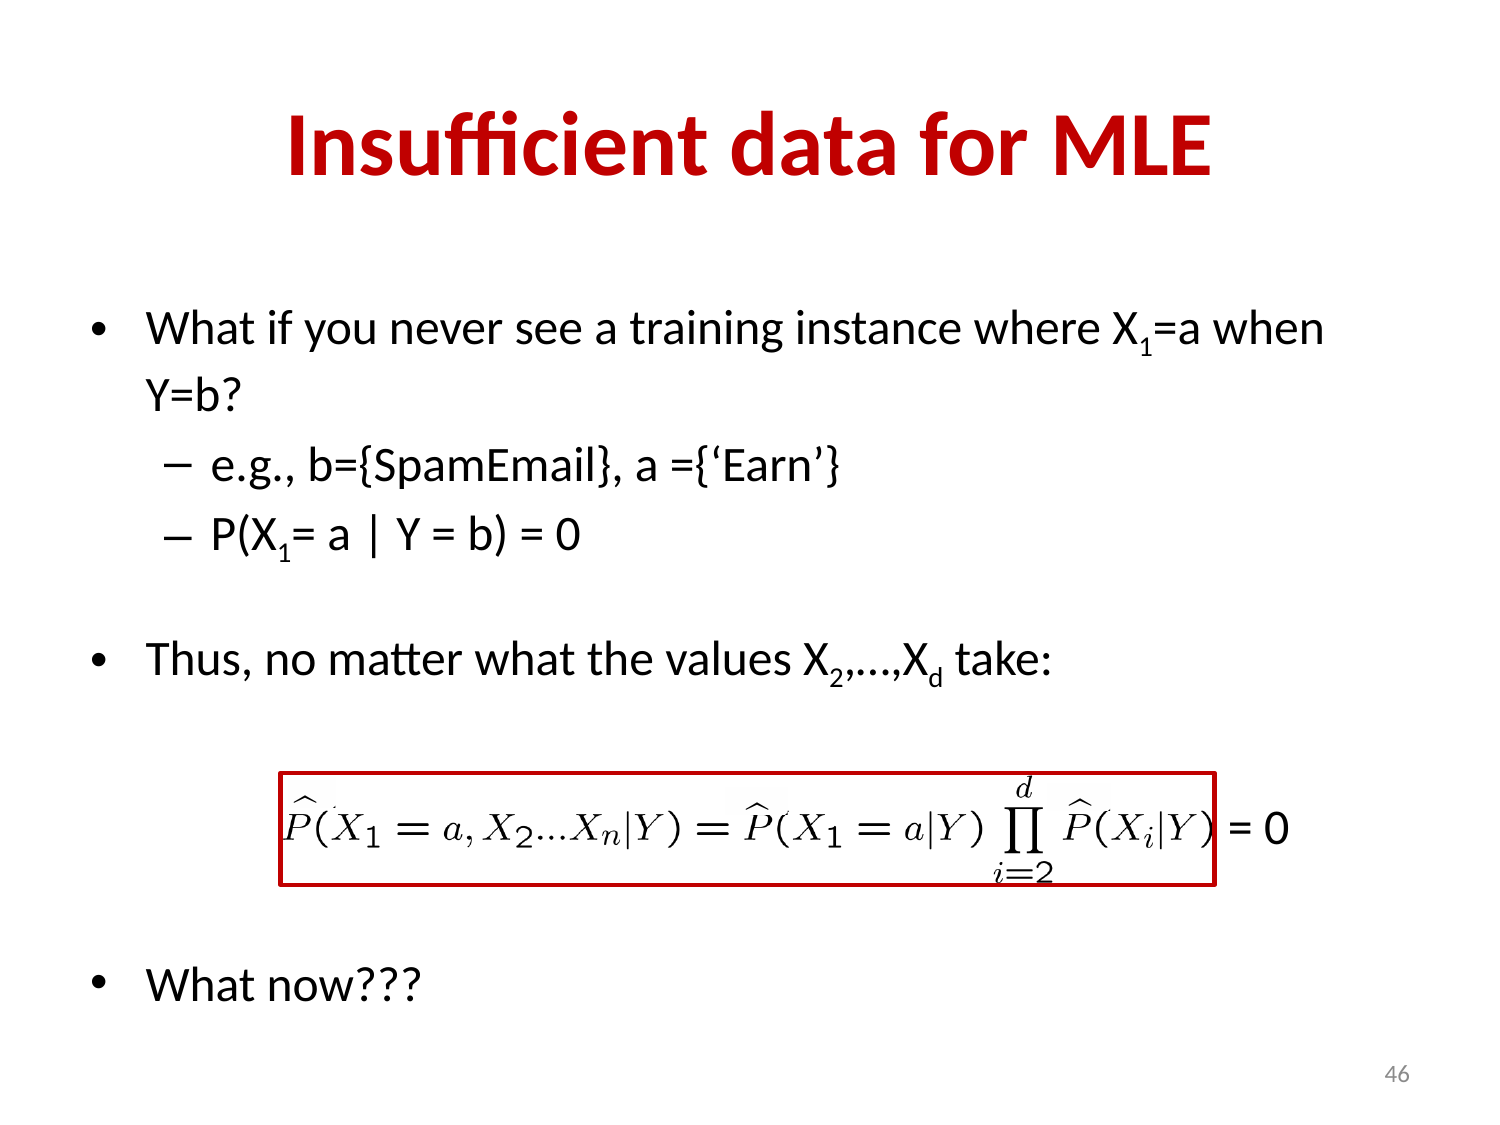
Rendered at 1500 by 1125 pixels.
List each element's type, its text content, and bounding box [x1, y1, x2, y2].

picture [282, 774, 1213, 884]
slide_number 46 [1074, 1042, 1425, 1103]
title Insufficient data for MLE [75, 45, 1425, 233]
text_box = 0 [1216, 787, 1305, 863]
text_box What if you never see a training instance where X1=a when Y=b? e.g., b={SpamEmail}, a ={‘Earn’} P(X1= a | Y = b) = 0 Thus, no matter what the values X2,…,Xd take: What now??? [74, 287, 1425, 1025]
